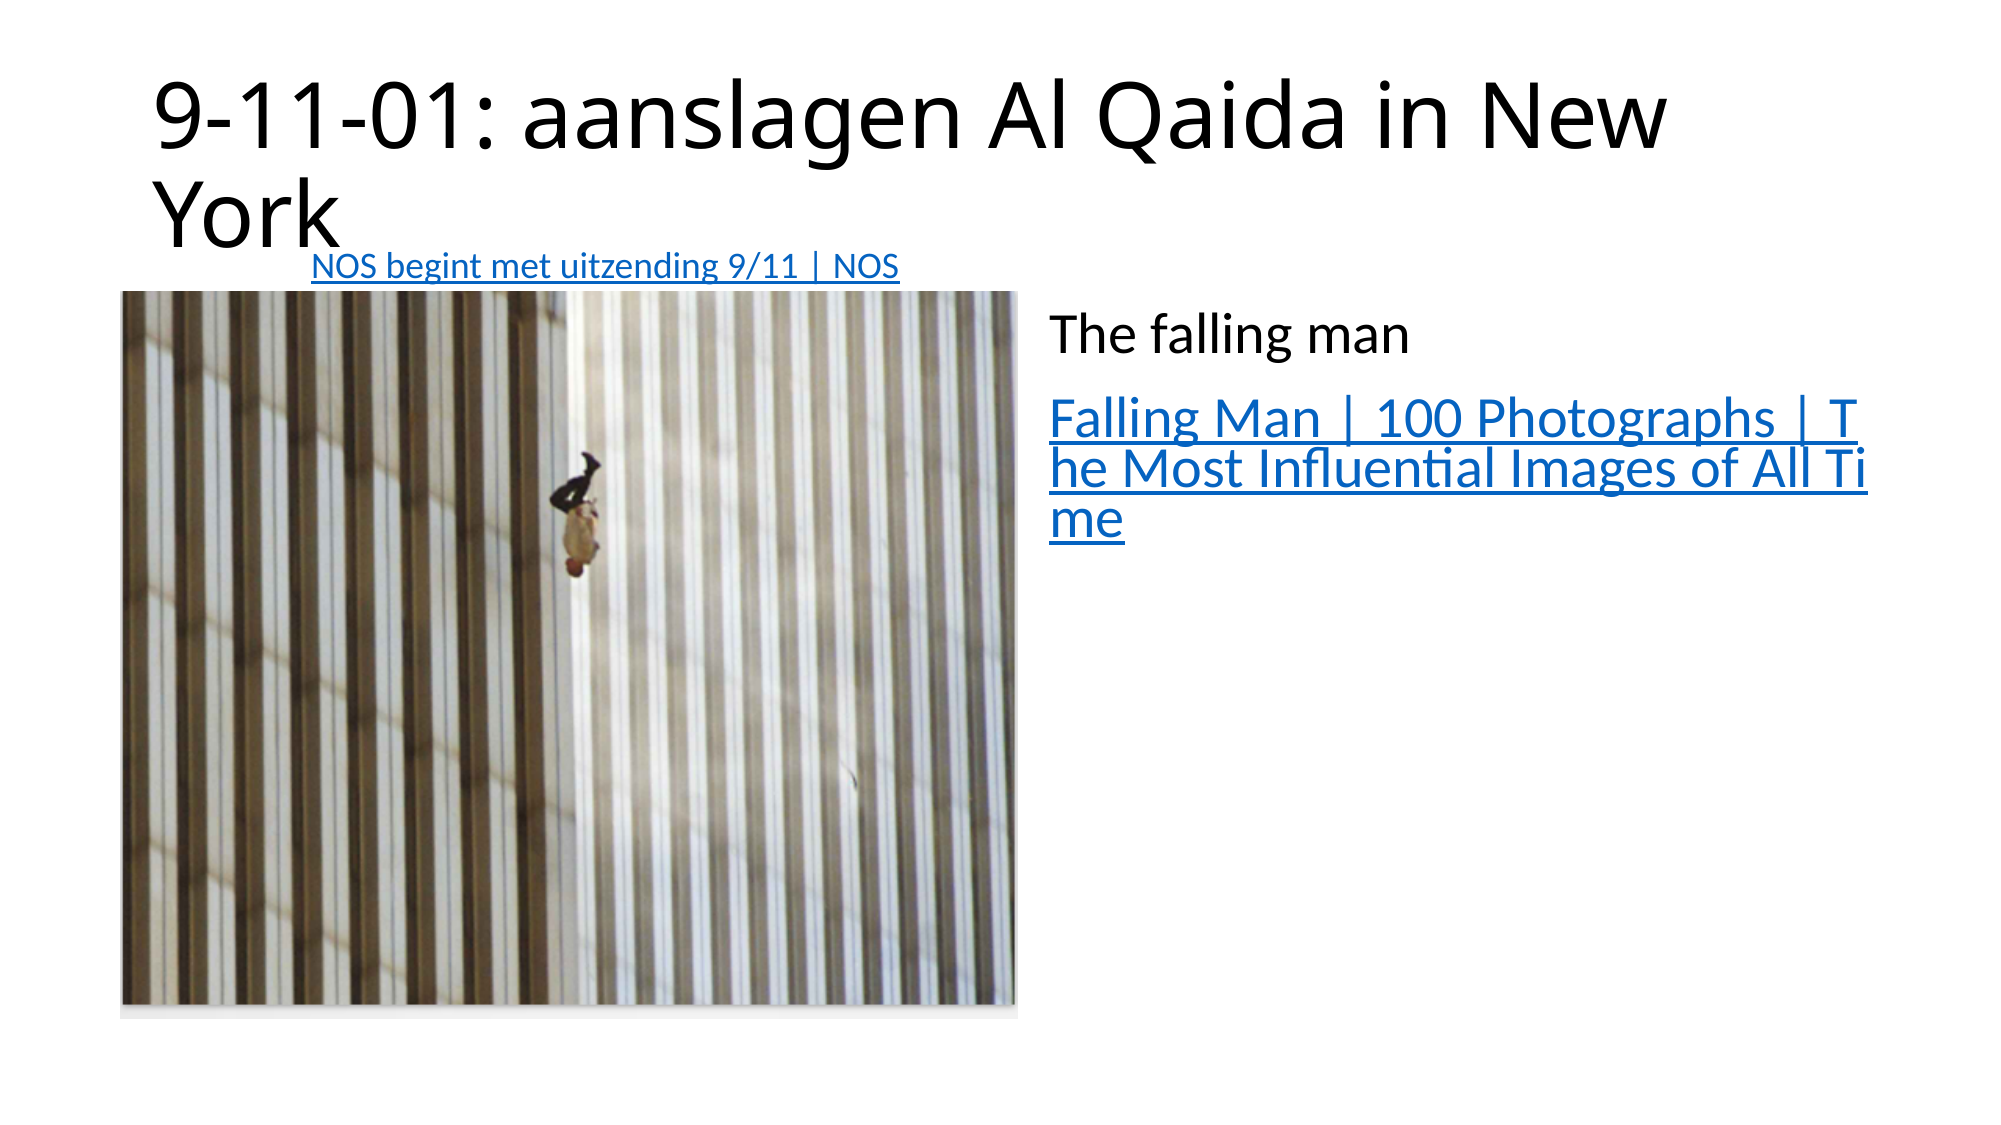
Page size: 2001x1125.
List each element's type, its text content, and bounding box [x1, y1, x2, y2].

list The falling man Falling Man | 100 Photographs | The Most Influential Images of All Time [1034, 295, 1885, 1010]
picture [120, 291, 1018, 1019]
title 9-11-01: aanslagen Al Qaida in New York [137, 59, 1863, 278]
text_box NOS begint met uitzending 9/11 | NOS [296, 233, 915, 291]
